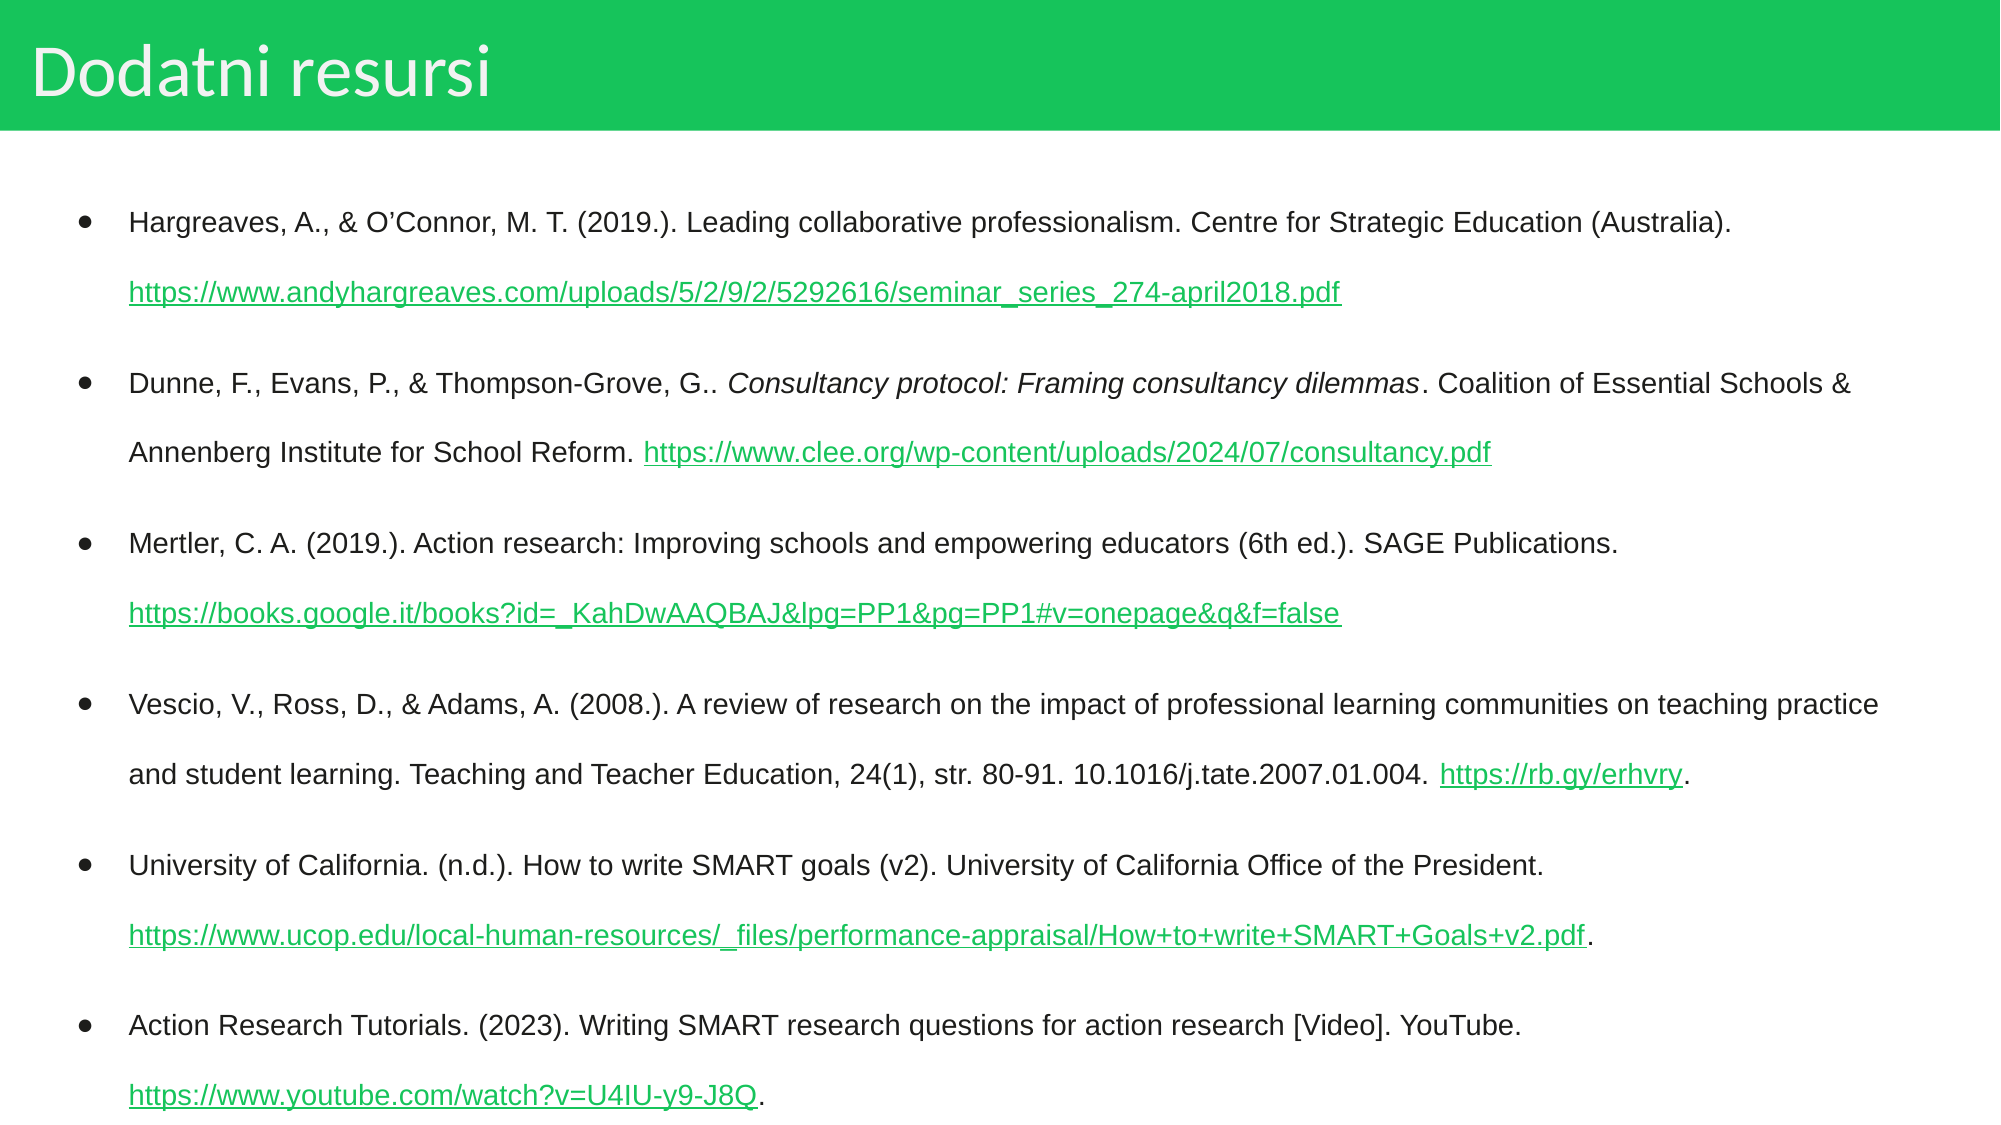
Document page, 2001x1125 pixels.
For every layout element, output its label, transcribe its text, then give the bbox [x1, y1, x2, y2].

list Hargreaves, A., & O’Connor, M. T. (2019.). Leading collaborative professionalism. Centre for Strategic Education (Australia). https://www.andyhargreaves.com/uploads/5/2/9/2/5292616/seminar_series_274-april2018.pdf Dunne, F., Evans, P., & Thompson-Grove, G.. Consultancy protocol: Framing consultancy dilemmas. Coalition of Essential Schools & Annenberg Institute for School Reform. https://www.clee.org/wp-content/uploads/2024/07/consultancy.pdf Mertler, C. A. (2019.). Action research: Improving schools and empowering educators (6th ed.). SAGE Publications. https://books.google.it/books?id=_KahDwAAQBAJ&lpg=PP1&pg=PP1#v=onepage&q&f=false Vescio, V., Ross, D., & Adams, A. (2008.). A review of research on the impact of professional learning communities on teaching practice and student learning. Teaching and Teacher Education, 24(1), str. 80-91. 10.1016/j.tate.2007.01.004. https://rb.gy/erhvry. University of California. (n.d.). How to write SMART goals (v2). University of California Office of the President. https://www.ucop.edu/local-human-resources/_files/performance-appraisal/How+to+write+SMART+Goals+v2.pdf. Action Research Tutorials. (2023). Writing SMART research questions for action research [Video]. YouTube. https://www.youtube.com/watch?v=U4IU-y9-J8Q. [38, 160, 1931, 1029]
title Dodatni resursi [16, 13, 1976, 131]
